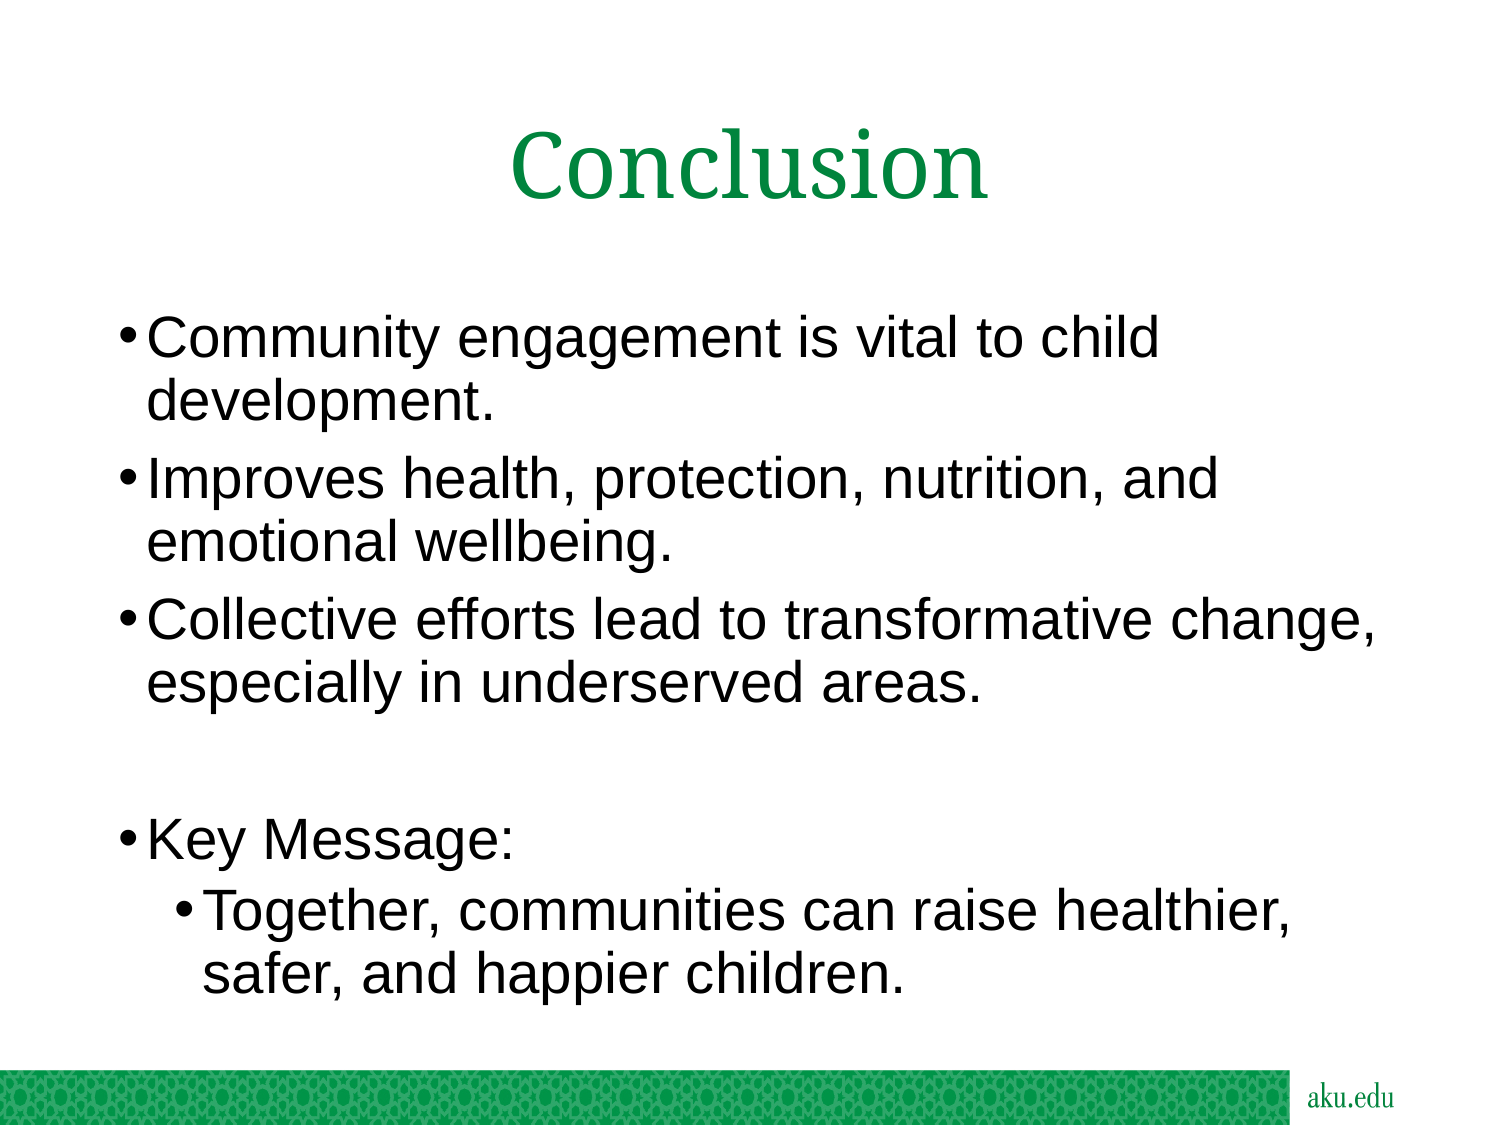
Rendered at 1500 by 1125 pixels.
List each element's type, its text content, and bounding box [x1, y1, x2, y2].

picture [1308, 1082, 1394, 1108]
title Conclusion [103, 59, 1397, 278]
list Community engagement is vital to child development. Improves health, protection, nutrition, and emotional wellbeing. Collective efforts lead to transformative change, especially in underserved areas. Key Message: Together, communities can raise healthier, safer, and happier children. [103, 299, 1397, 1014]
picture [0, 1069, 1290, 1125]
